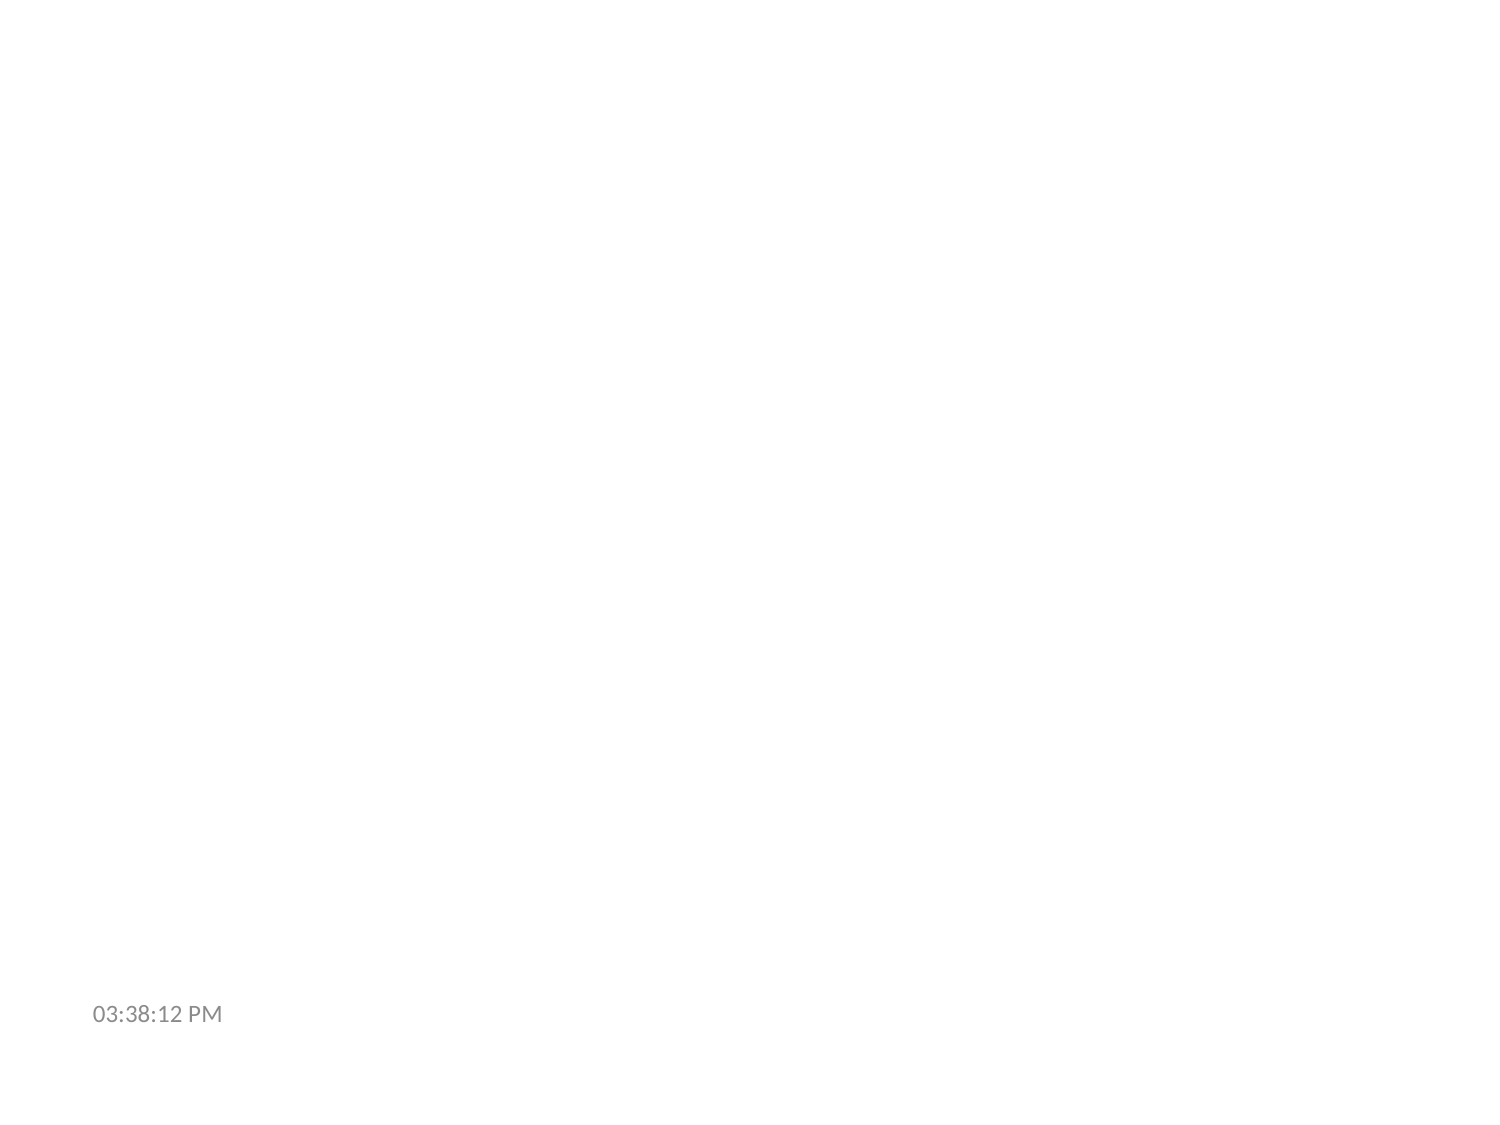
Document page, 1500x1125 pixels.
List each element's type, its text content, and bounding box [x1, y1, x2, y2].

text_box 3:35:09 PM [77, 982, 428, 1043]
